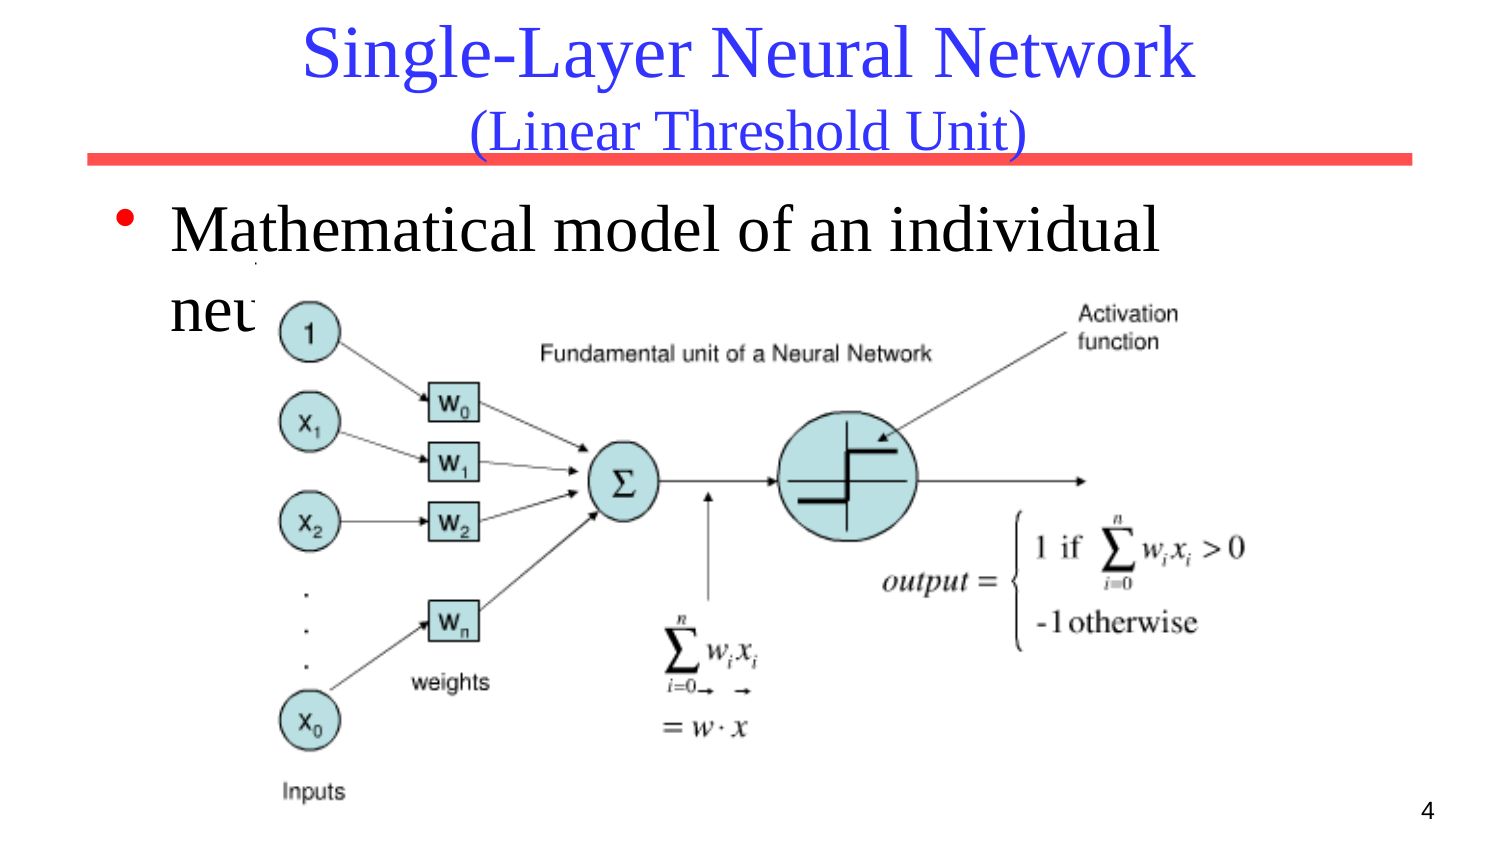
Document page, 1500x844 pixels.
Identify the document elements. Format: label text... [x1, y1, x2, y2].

slide_number 4 [1137, 787, 1451, 844]
list Mathematical model of an individual neuron. [98, 177, 1396, 755]
title Single-Layer Neural Network (Linear Threshold Unit) [111, 21, 1387, 144]
picture [255, 261, 1274, 813]
